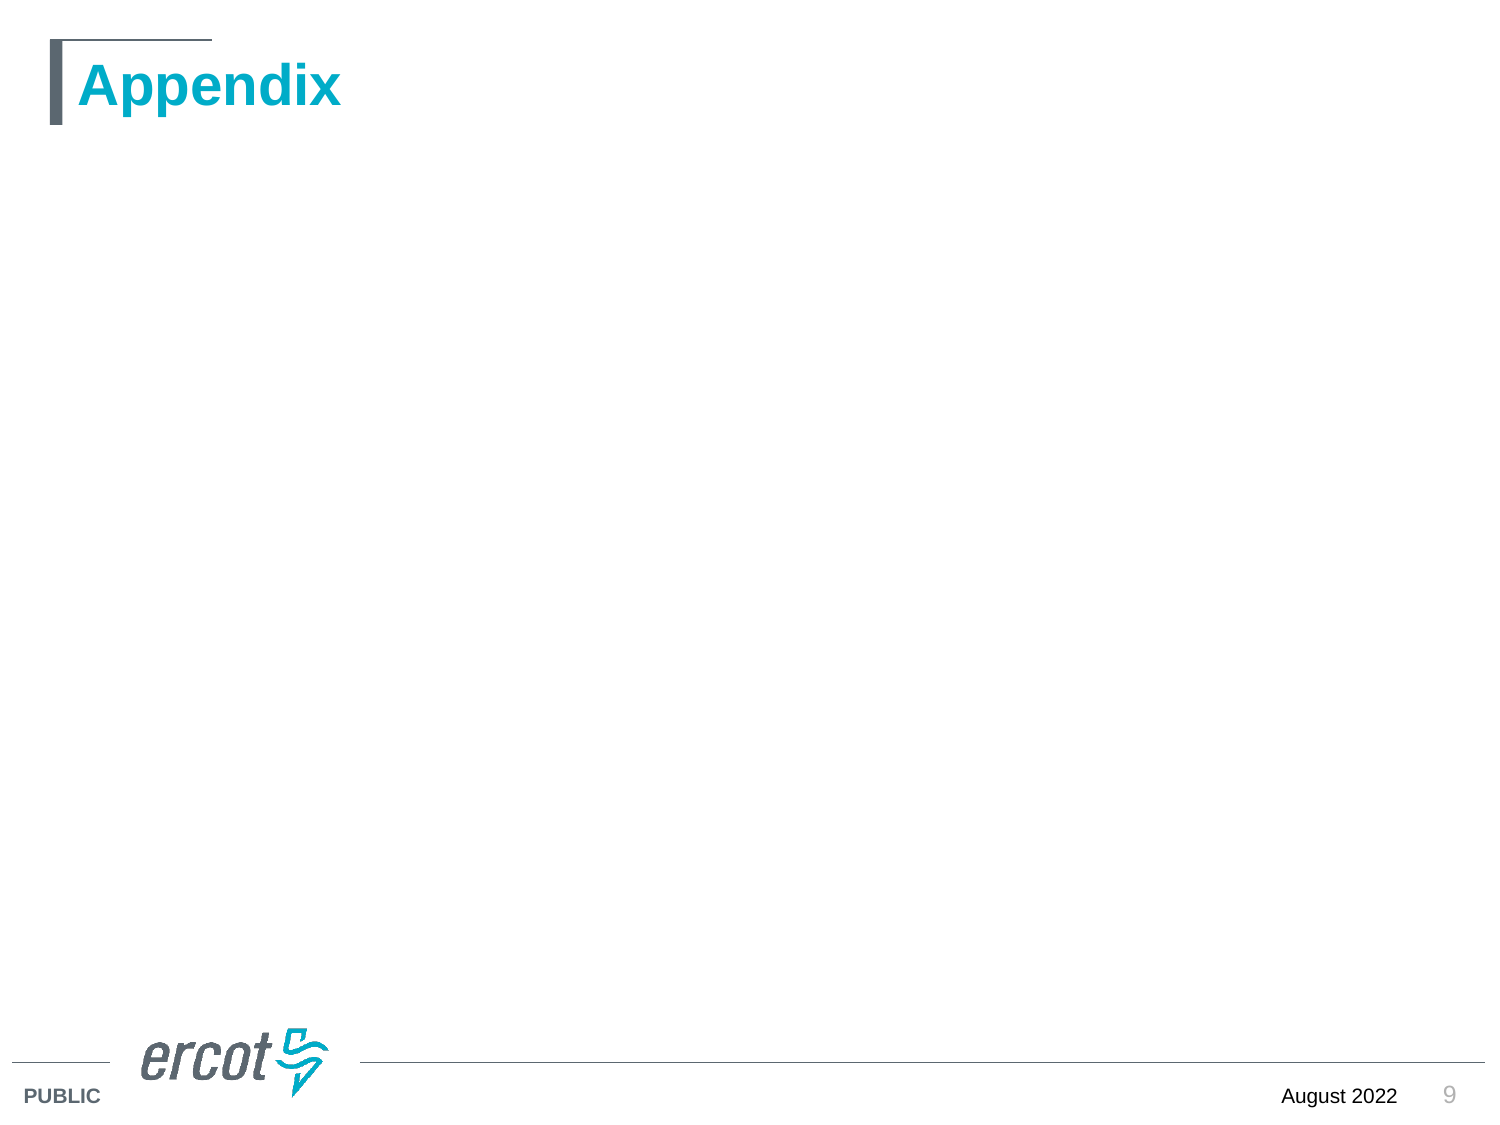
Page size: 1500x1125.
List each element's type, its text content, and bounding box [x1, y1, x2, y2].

picture [137, 1024, 332, 1100]
title Appendix [62, 39, 1300, 125]
slide_number 9 [1412, 1076, 1488, 1112]
